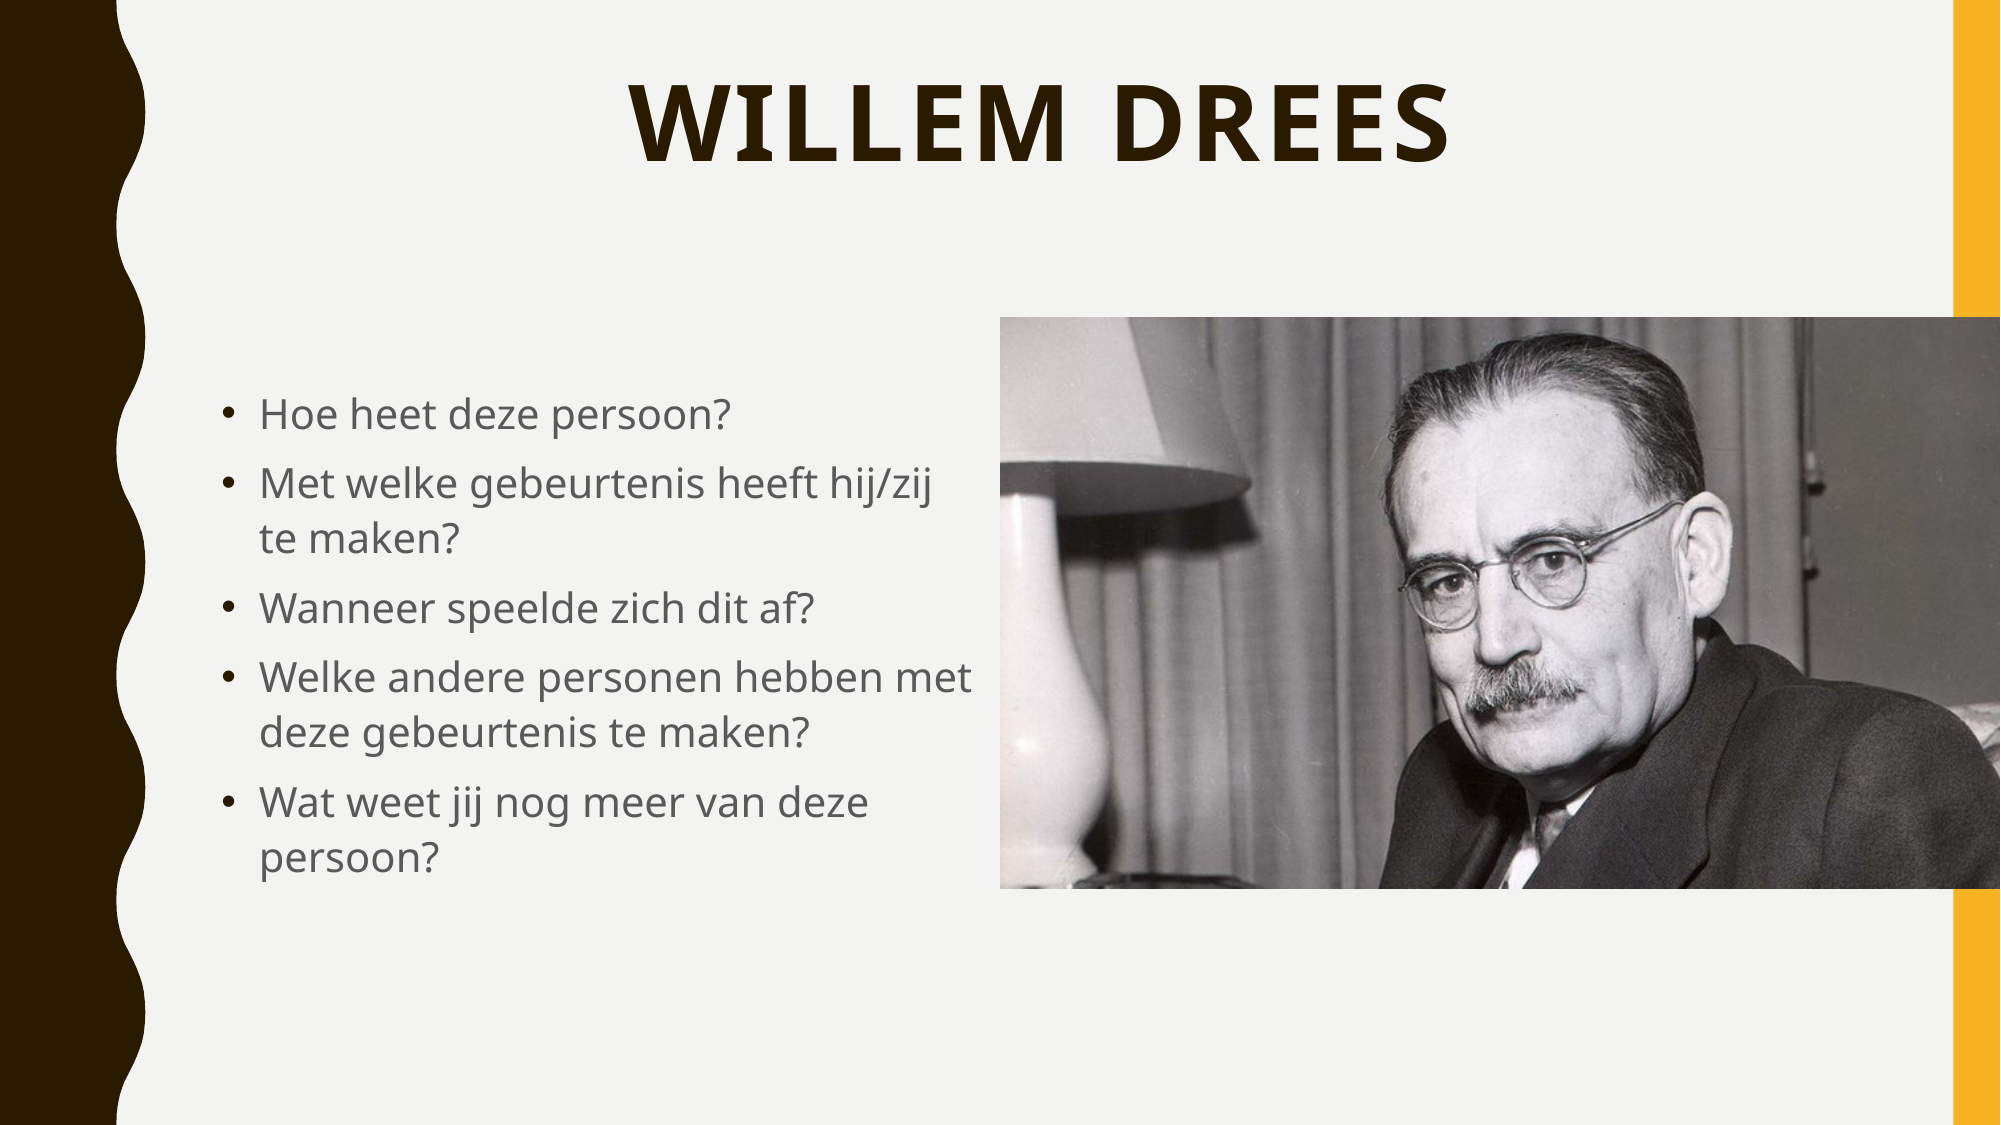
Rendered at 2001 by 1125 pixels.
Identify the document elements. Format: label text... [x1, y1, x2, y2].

list Hoe heet deze persoon? Met welke gebeurtenis heeft hij/zij te maken? Wanneer speelde zich dit af? Welke andere personen hebben met deze gebeurtenis te maken? Wat weet jij nog meer van deze persoon? [206, 375, 994, 969]
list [1000, 317, 2000, 889]
title Willem Drees [205, 62, 1875, 308]
